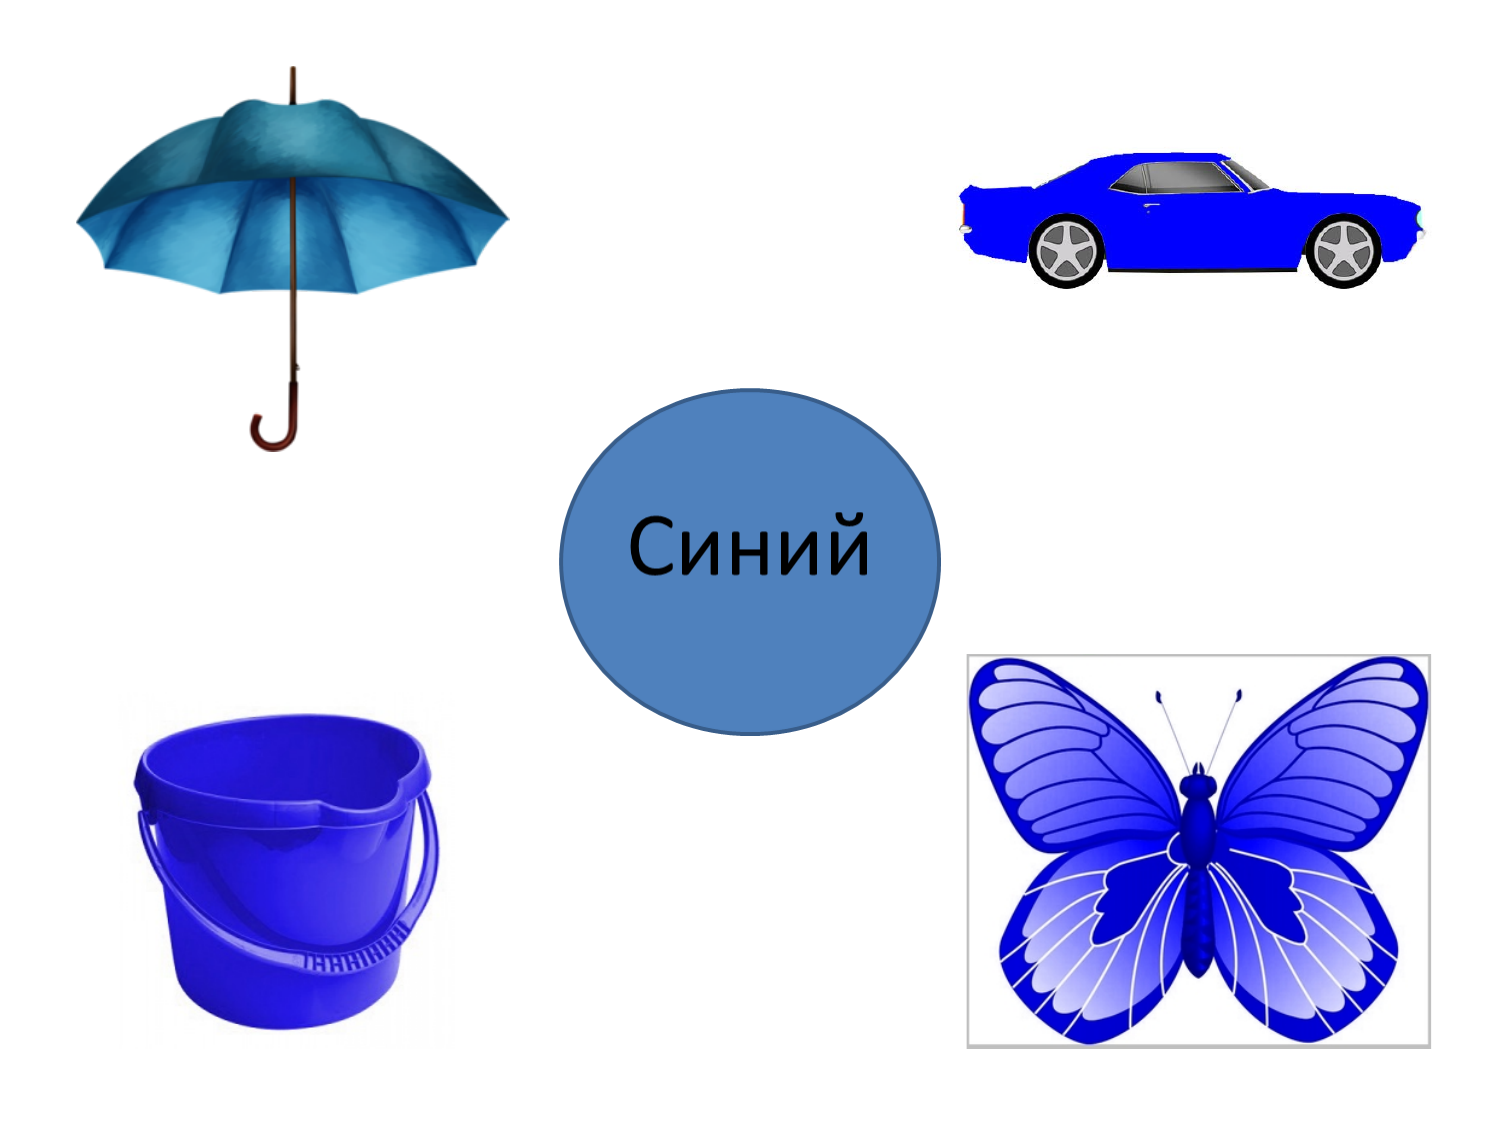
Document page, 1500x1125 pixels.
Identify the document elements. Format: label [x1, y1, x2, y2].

picture [903, 42, 1436, 374]
picture [74, 66, 1432, 1049]
